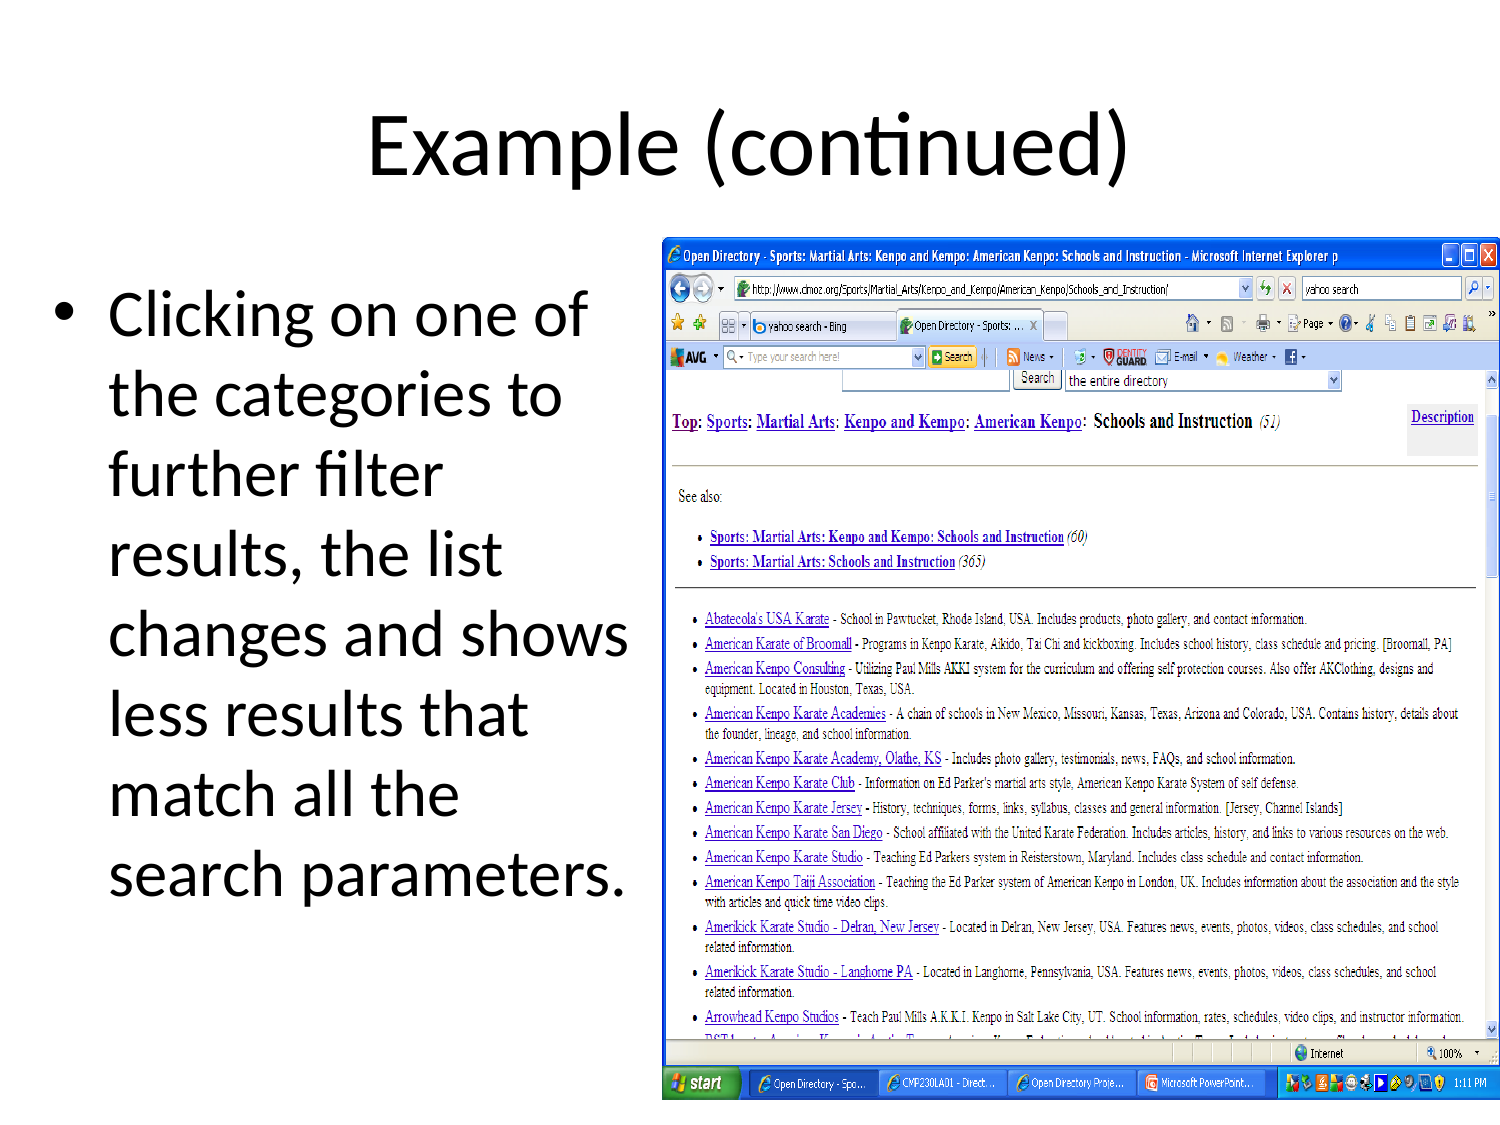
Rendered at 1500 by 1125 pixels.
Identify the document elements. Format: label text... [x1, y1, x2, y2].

title Example (continued) [75, 45, 1425, 233]
picture [662, 237, 1500, 1101]
list Clicking on one of the categories to further filter results, the list changes and shows less results that match all the search parameters. [37, 262, 657, 1005]
